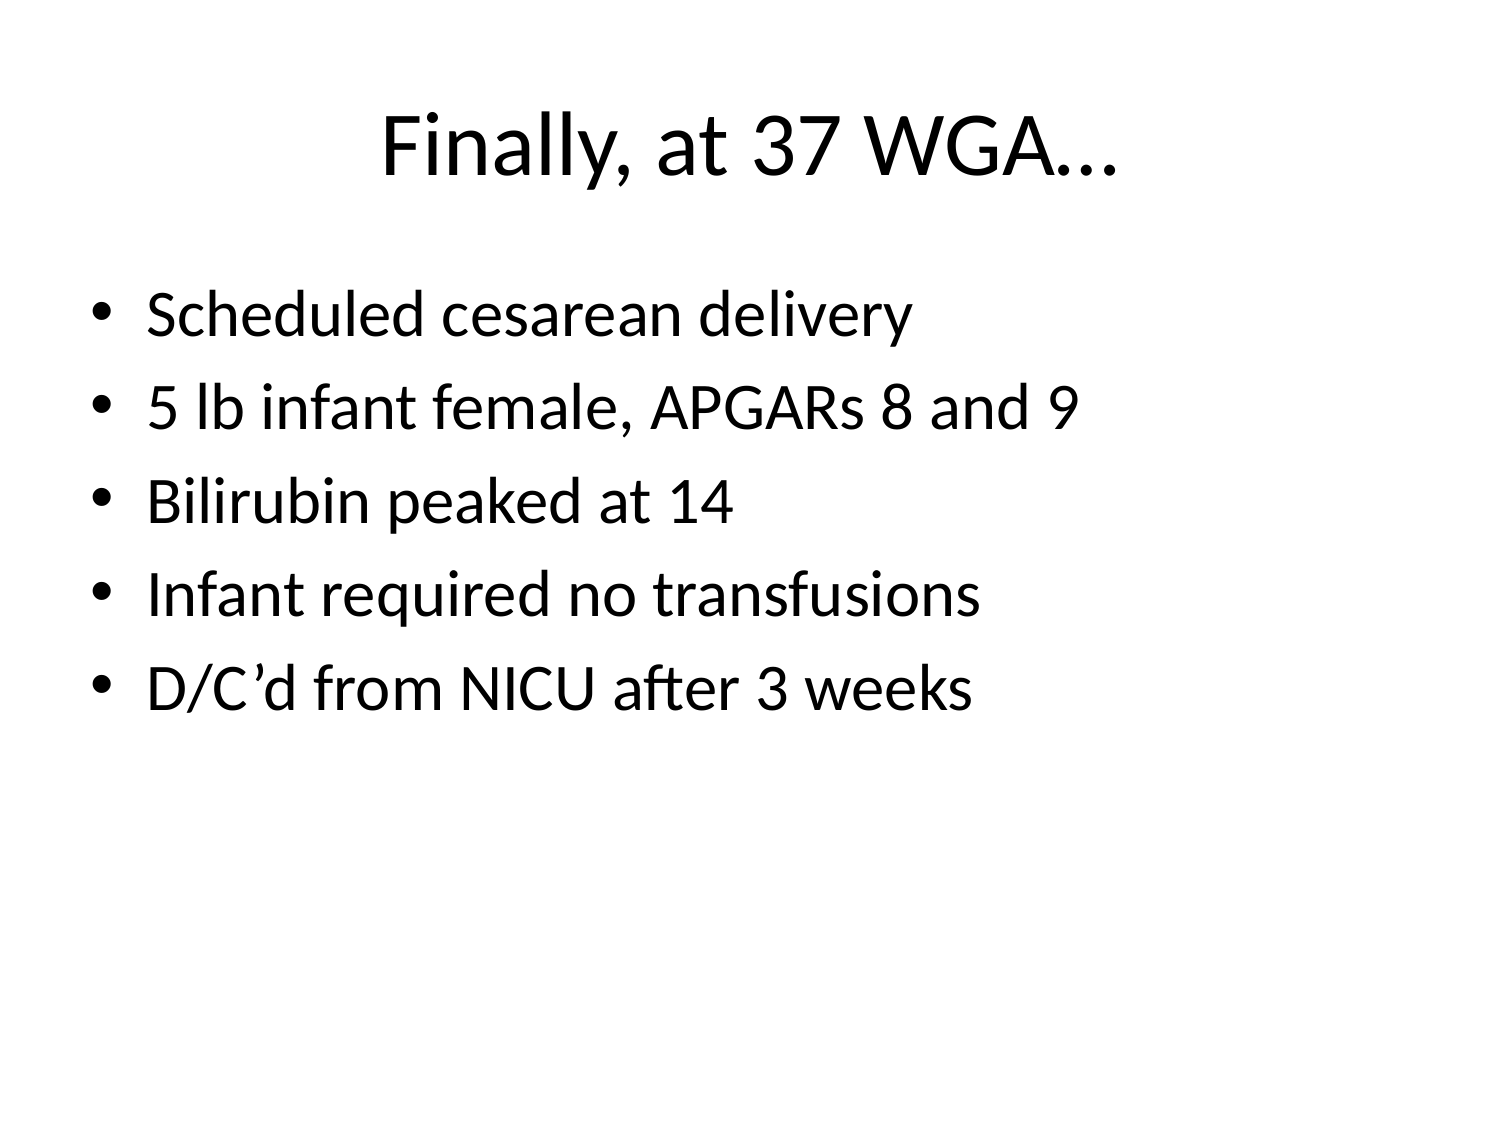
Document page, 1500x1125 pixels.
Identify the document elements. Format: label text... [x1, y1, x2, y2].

list Scheduled cesarean delivery 5 lb infant female, APGARs 8 and 9 Bilirubin peaked at 14 Infant required no transfusions D/C’d from NICU after 3 weeks [75, 262, 1425, 1005]
title Finally, at 37 WGA… [75, 45, 1425, 233]
